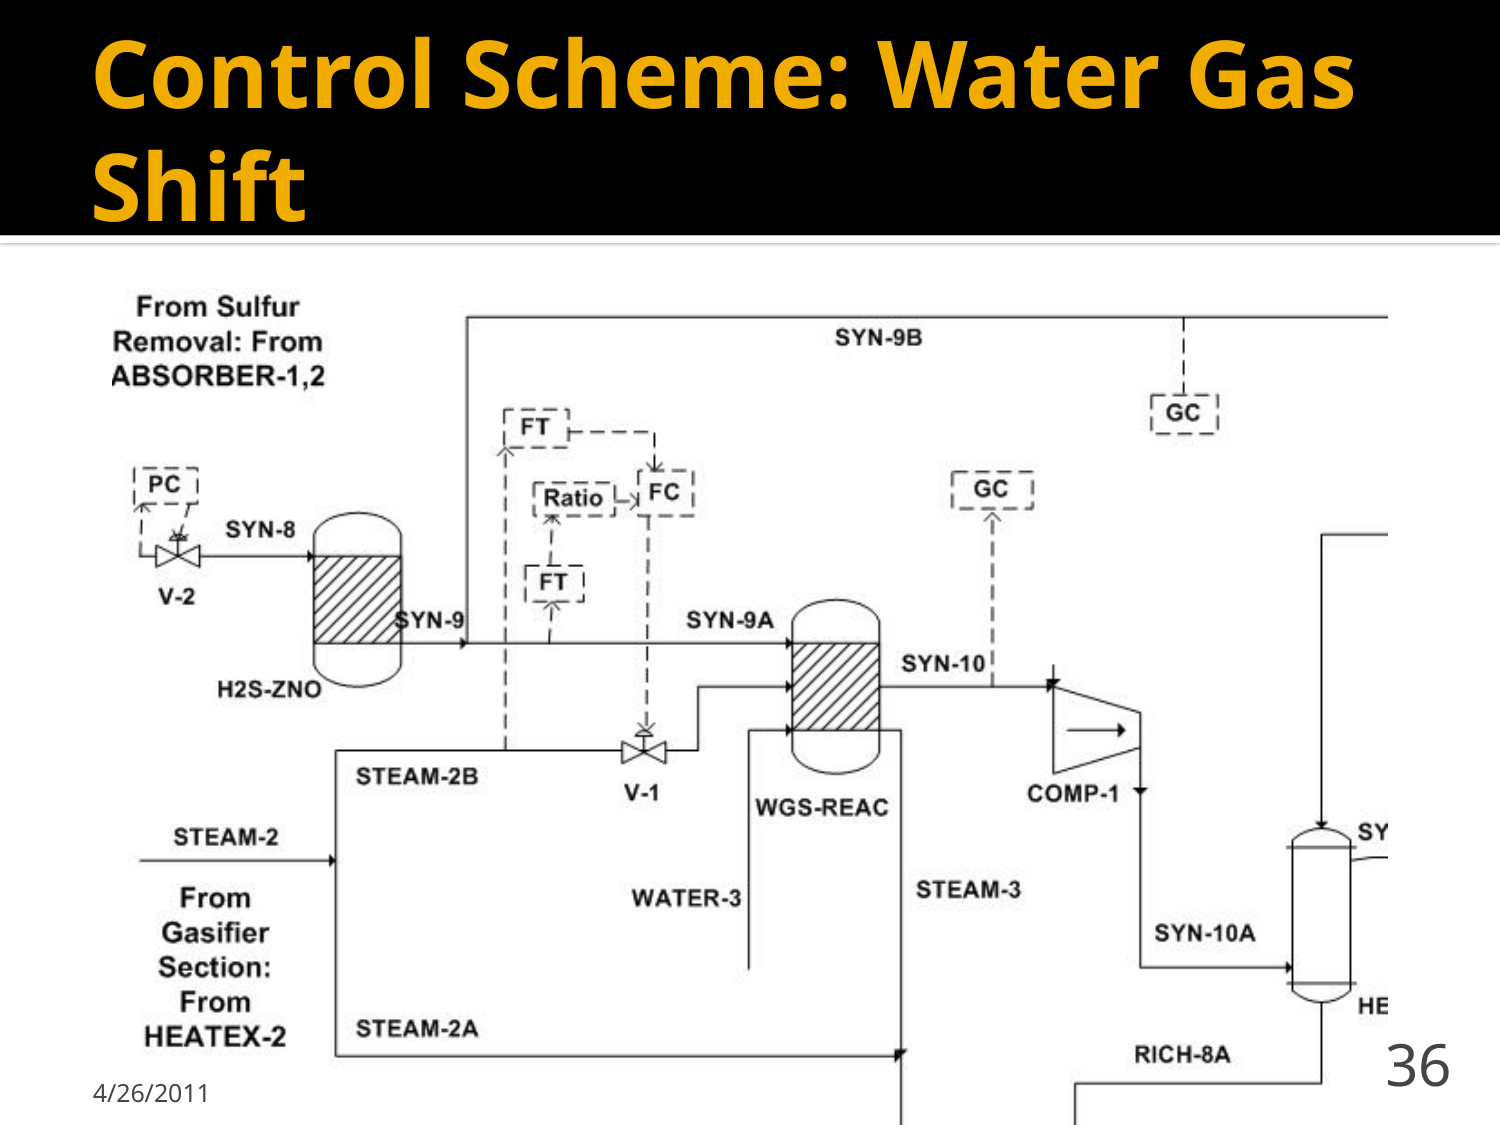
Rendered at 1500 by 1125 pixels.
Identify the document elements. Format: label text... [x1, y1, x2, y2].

title Control Scheme: Water Gas Shift [75, 24, 1425, 231]
slide_number 36 [1394, 1062, 1467, 1108]
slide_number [75, 1062, 106, 1108]
picture [112, 288, 1388, 1125]
